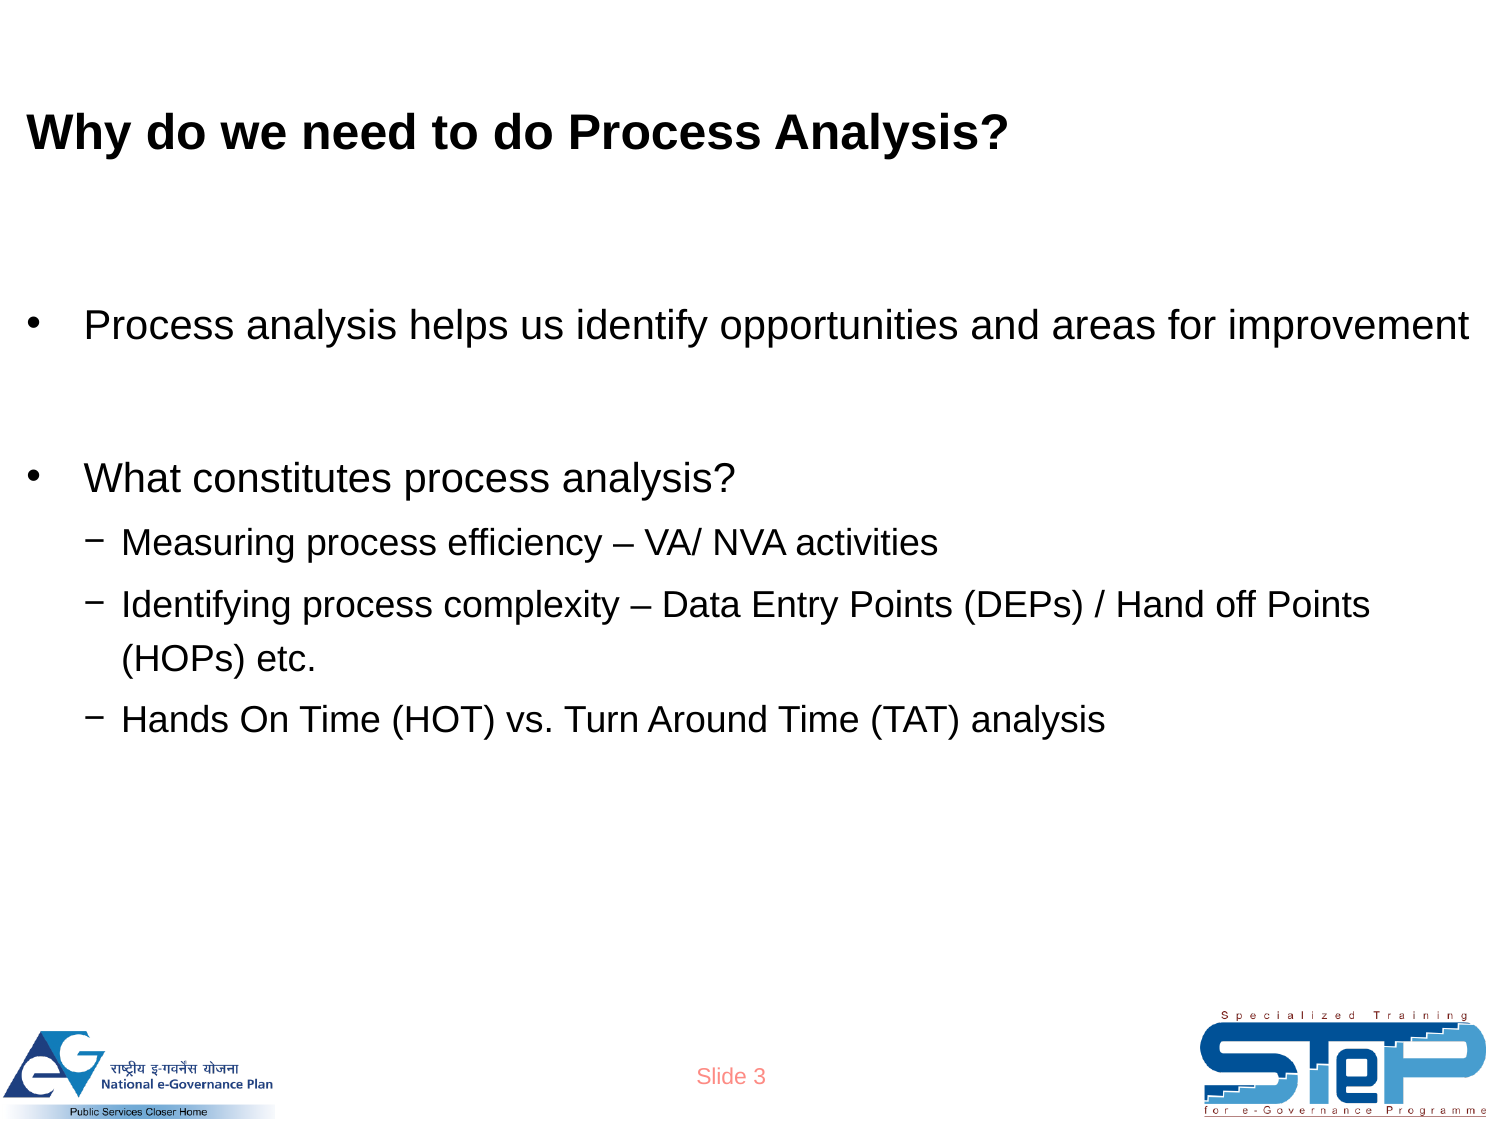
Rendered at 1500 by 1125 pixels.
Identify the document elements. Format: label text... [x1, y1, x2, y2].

picture [2, 1031, 275, 1119]
title Why do we need to do Process Analysis? [26, 99, 1472, 224]
list Process analysis helps us identify opportunities and areas for improvement What constitutes process analysis? Measuring process efficiency – VA/ NVA activities Identifying process complexity – Data Entry Points (DEPs) / Hand off Points (HOPs) etc. Hands On Time (HOT) vs. Turn Around Time (TAT) analysis [26, 287, 1474, 999]
picture [1200, 1011, 1486, 1117]
